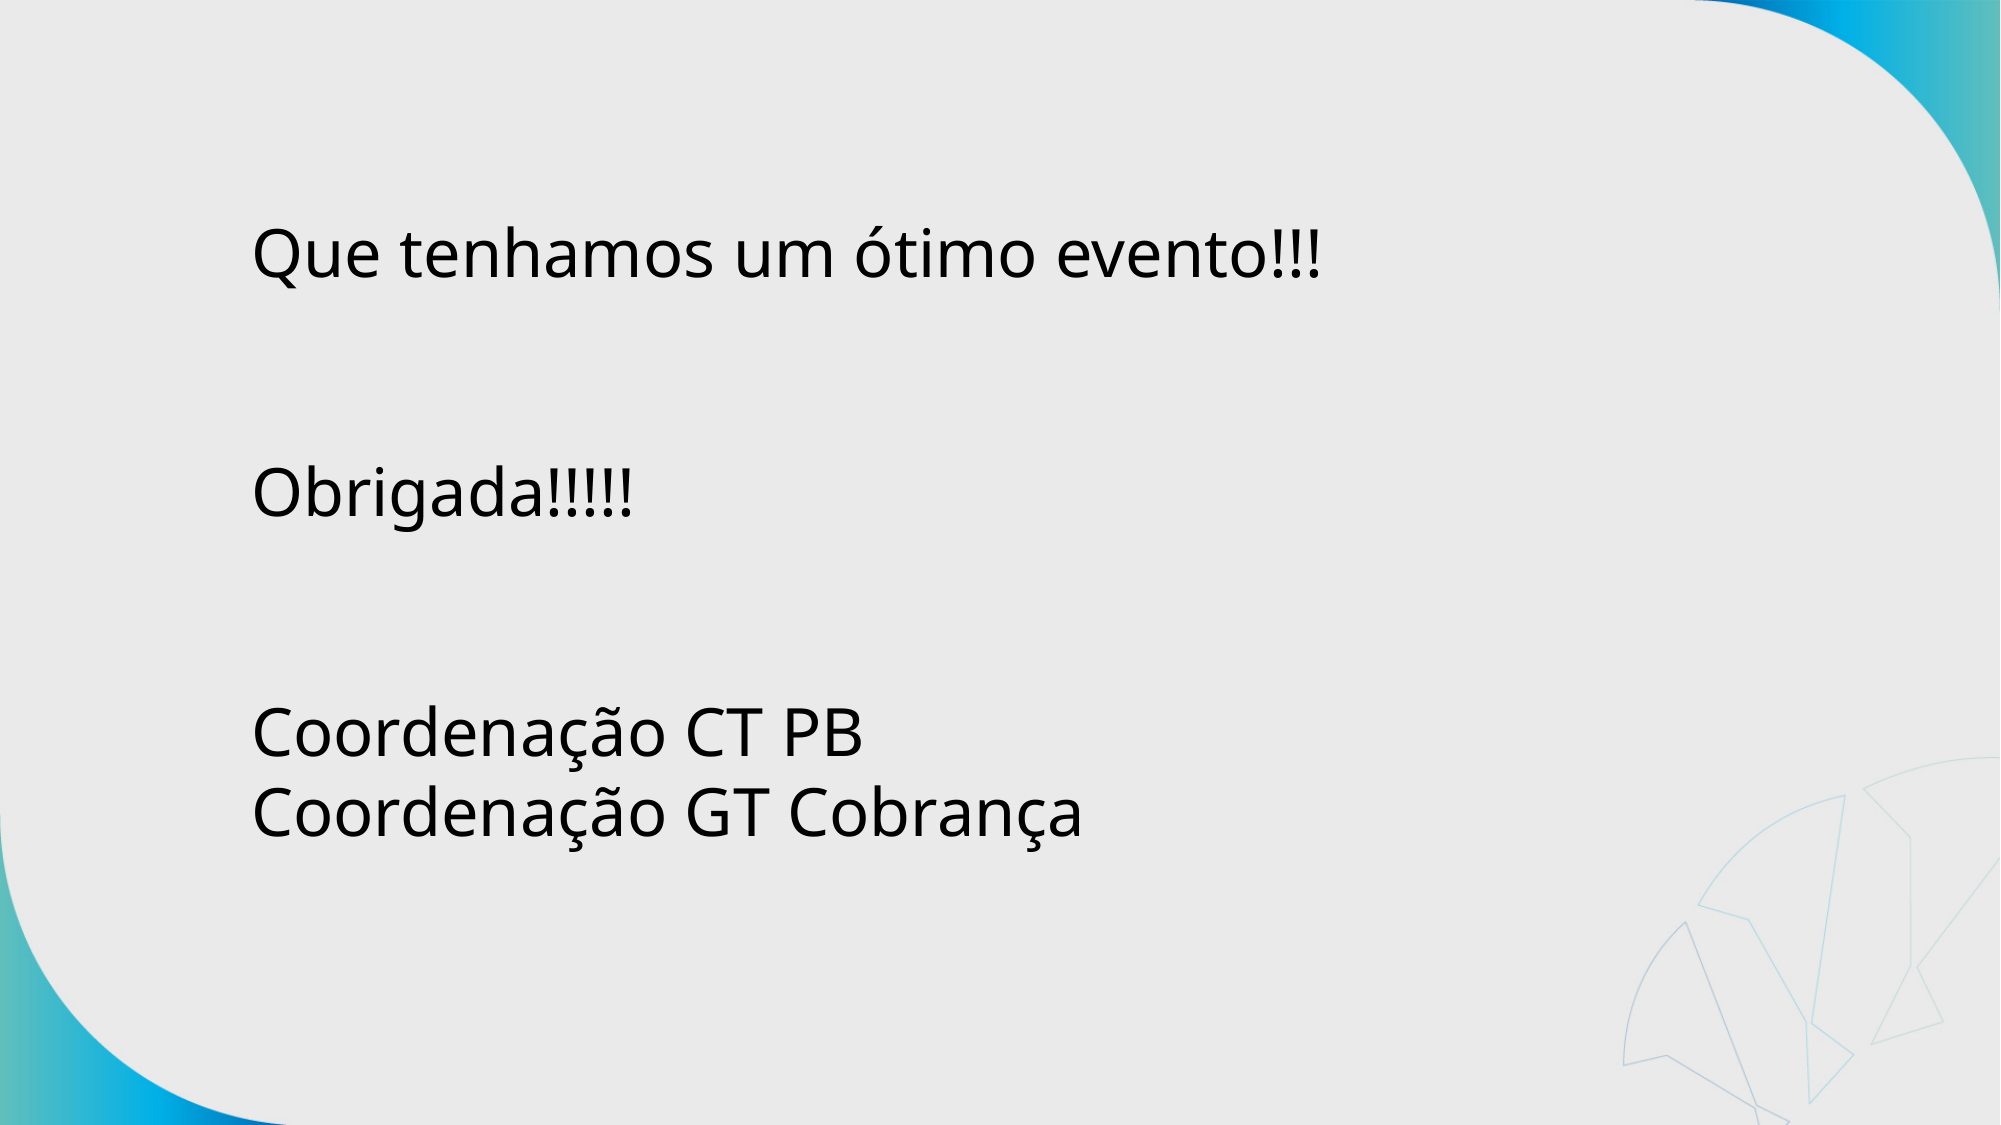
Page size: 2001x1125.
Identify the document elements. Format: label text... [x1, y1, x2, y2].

picture [0, 0, 2000, 1125]
text_box Que tenhamos um ótimo evento!!! Obrigada!!!!! Coordenação CT PB Coordenação GT Cobrança [236, 202, 1632, 858]
